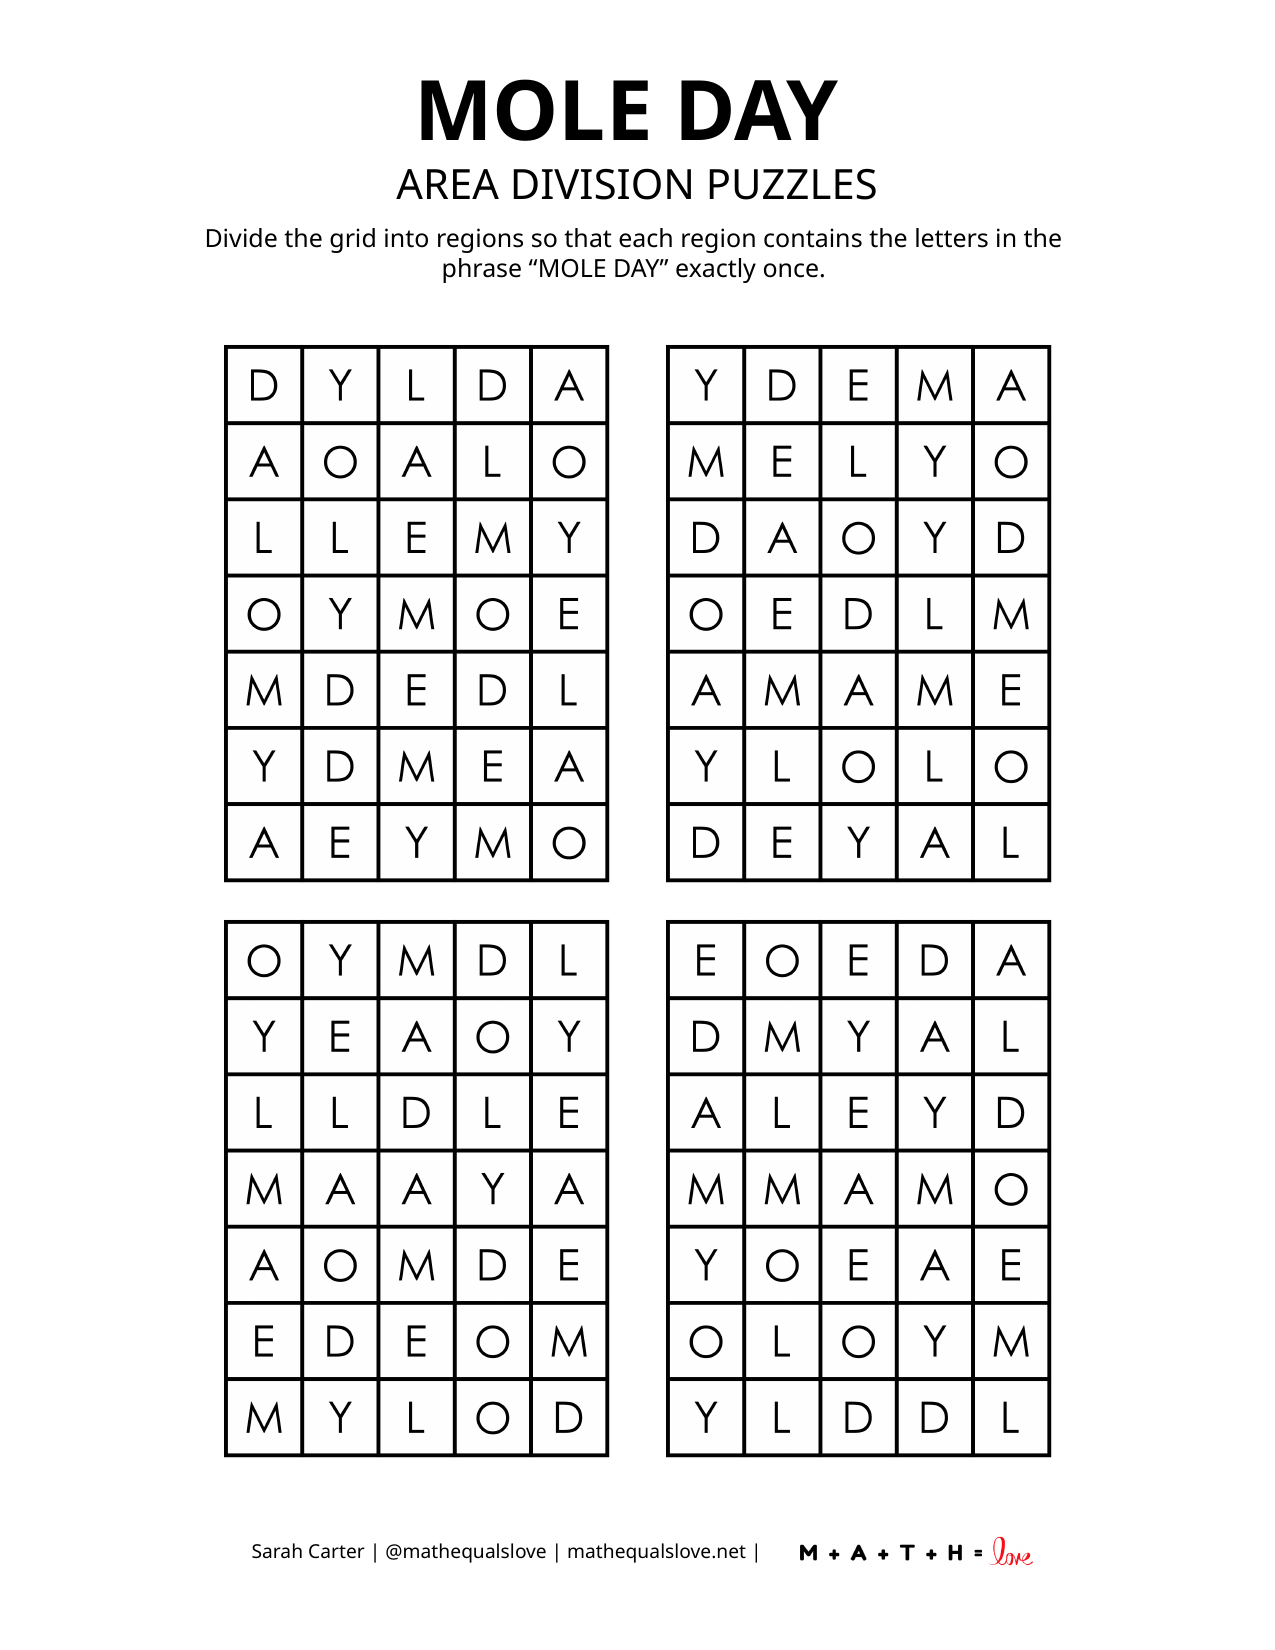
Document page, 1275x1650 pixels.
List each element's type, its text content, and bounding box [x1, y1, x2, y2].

text_box Divide the grid into regions so that each region contains the letters in the phrase “MOLE DAY” exactly once. [0, 214, 1275, 290]
picture [664, 917, 1054, 1459]
picture [790, 1534, 1039, 1569]
picture [221, 917, 611, 1459]
picture [664, 343, 1054, 885]
text_box MOLE DAY AREA DIVISION PUZZLES [77, 50, 1198, 214]
text_box Sarah Carter | @mathequalslove | mathequalslove.net | [236, 1532, 1071, 1570]
picture [221, 343, 611, 885]
